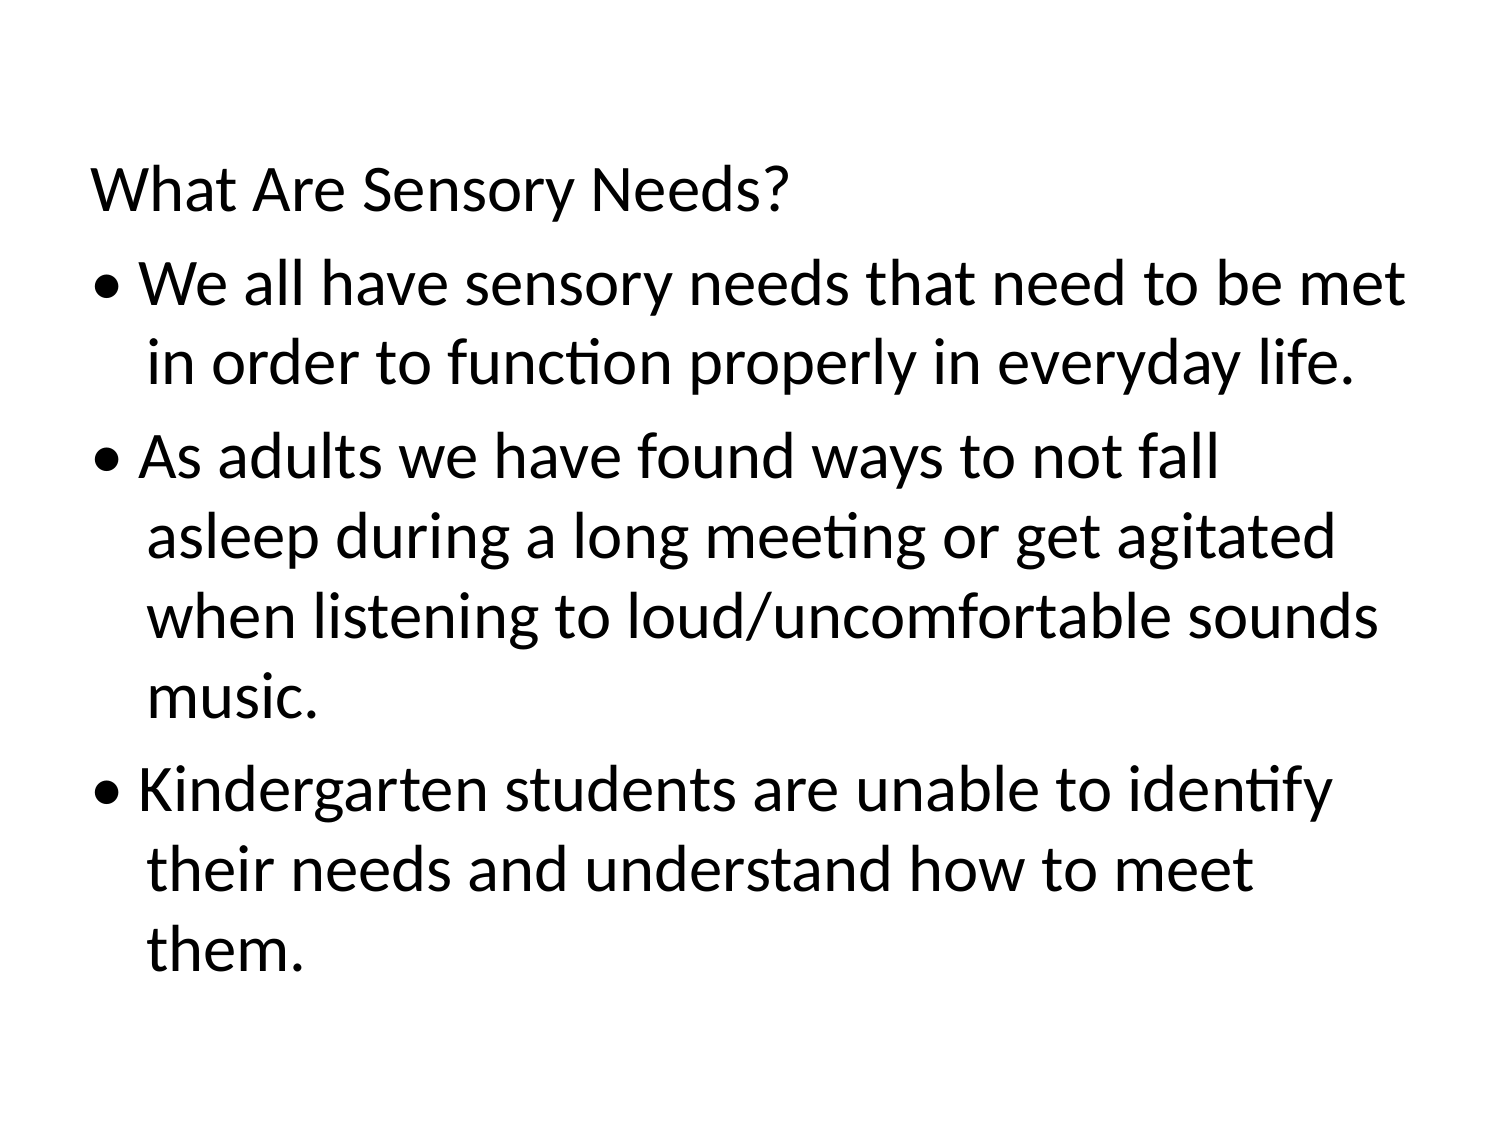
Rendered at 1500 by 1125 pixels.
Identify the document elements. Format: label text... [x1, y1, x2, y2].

list What Are Sensory Needs? • We all have sensory needs that need to be met in order to function properly in everyday life. • As adults we have found ways to not fall asleep during a long meeting or get agitated when listening to loud/uncomfortable sounds music. • Kindergarten students are unable to identify their needs and understand how to meet them. [75, 137, 1425, 1005]
